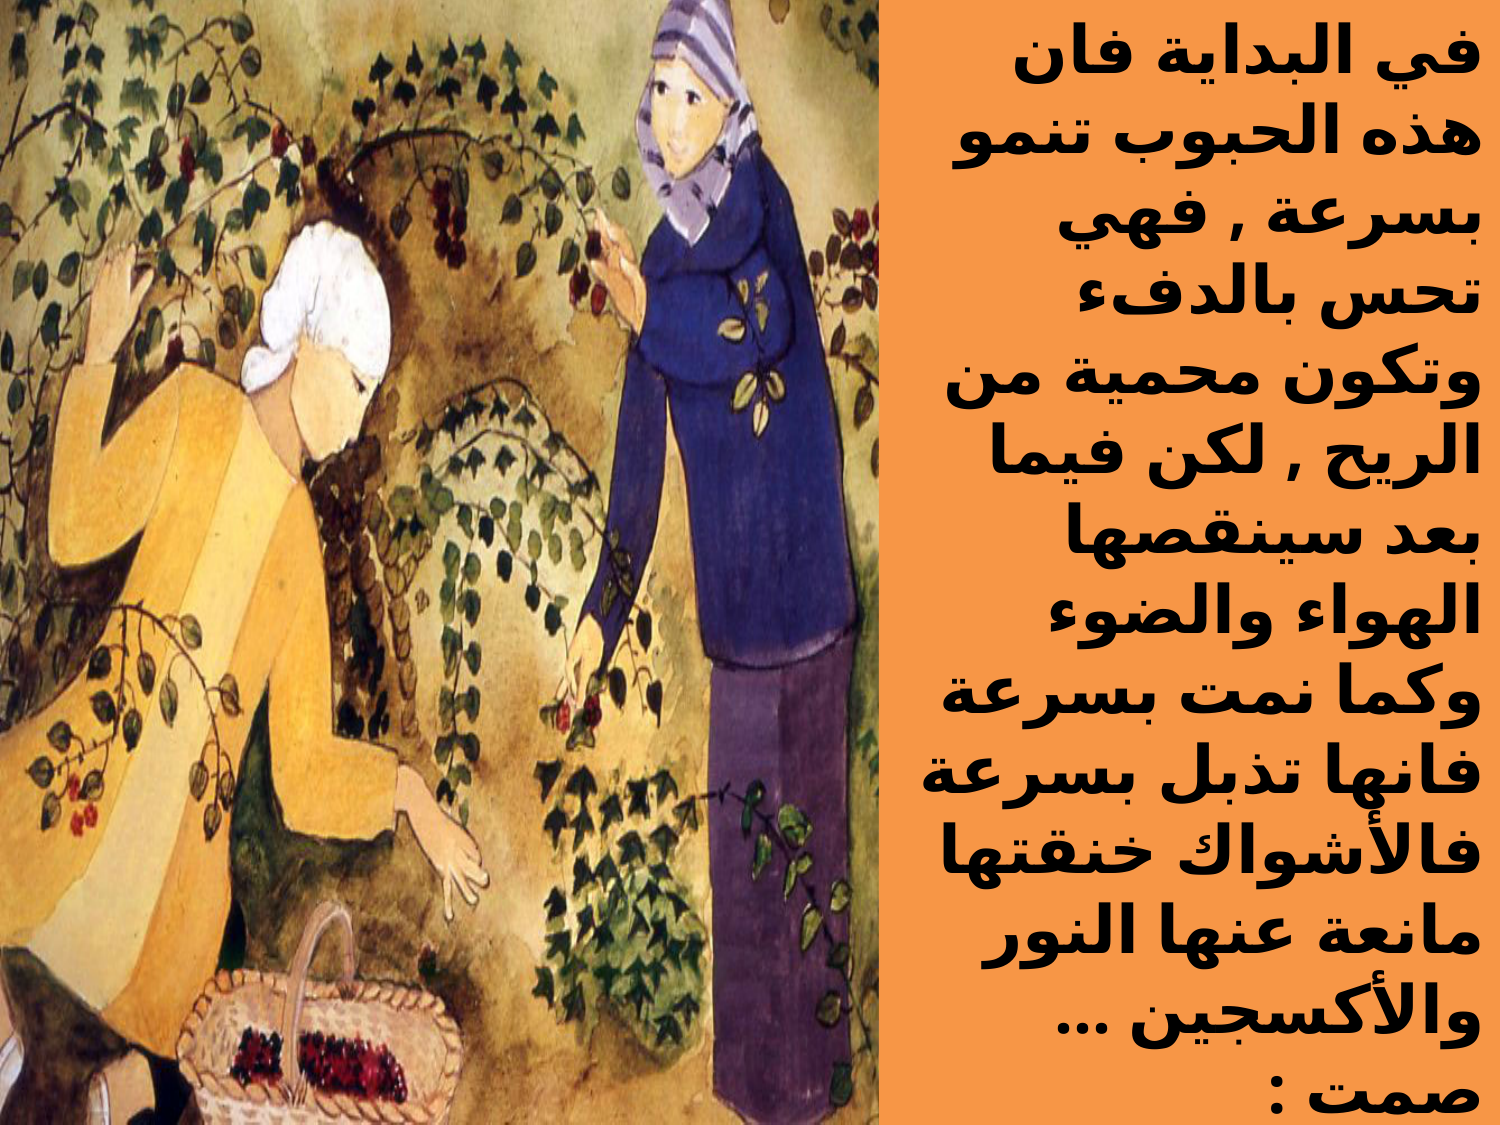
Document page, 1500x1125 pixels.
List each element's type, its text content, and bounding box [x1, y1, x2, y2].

picture [0, 0, 880, 1125]
text_box في البداية فان هذه الحبوب تنمو بسرعة , فهي تحس بالدفء وتكون محمية من الريح , لكن فيما بعد سينقصها الهواء والضوء وكما نمت بسرعة فانها تذبل بسرعة فالأشواك خنقتها مانعة عنها النور والأكسجين ... صمت : في الحياة هناك الكثير من المصاعب التي تخنق رغبتنا في الأنفتاح على الآخر. [881, 0, 1500, 1125]
